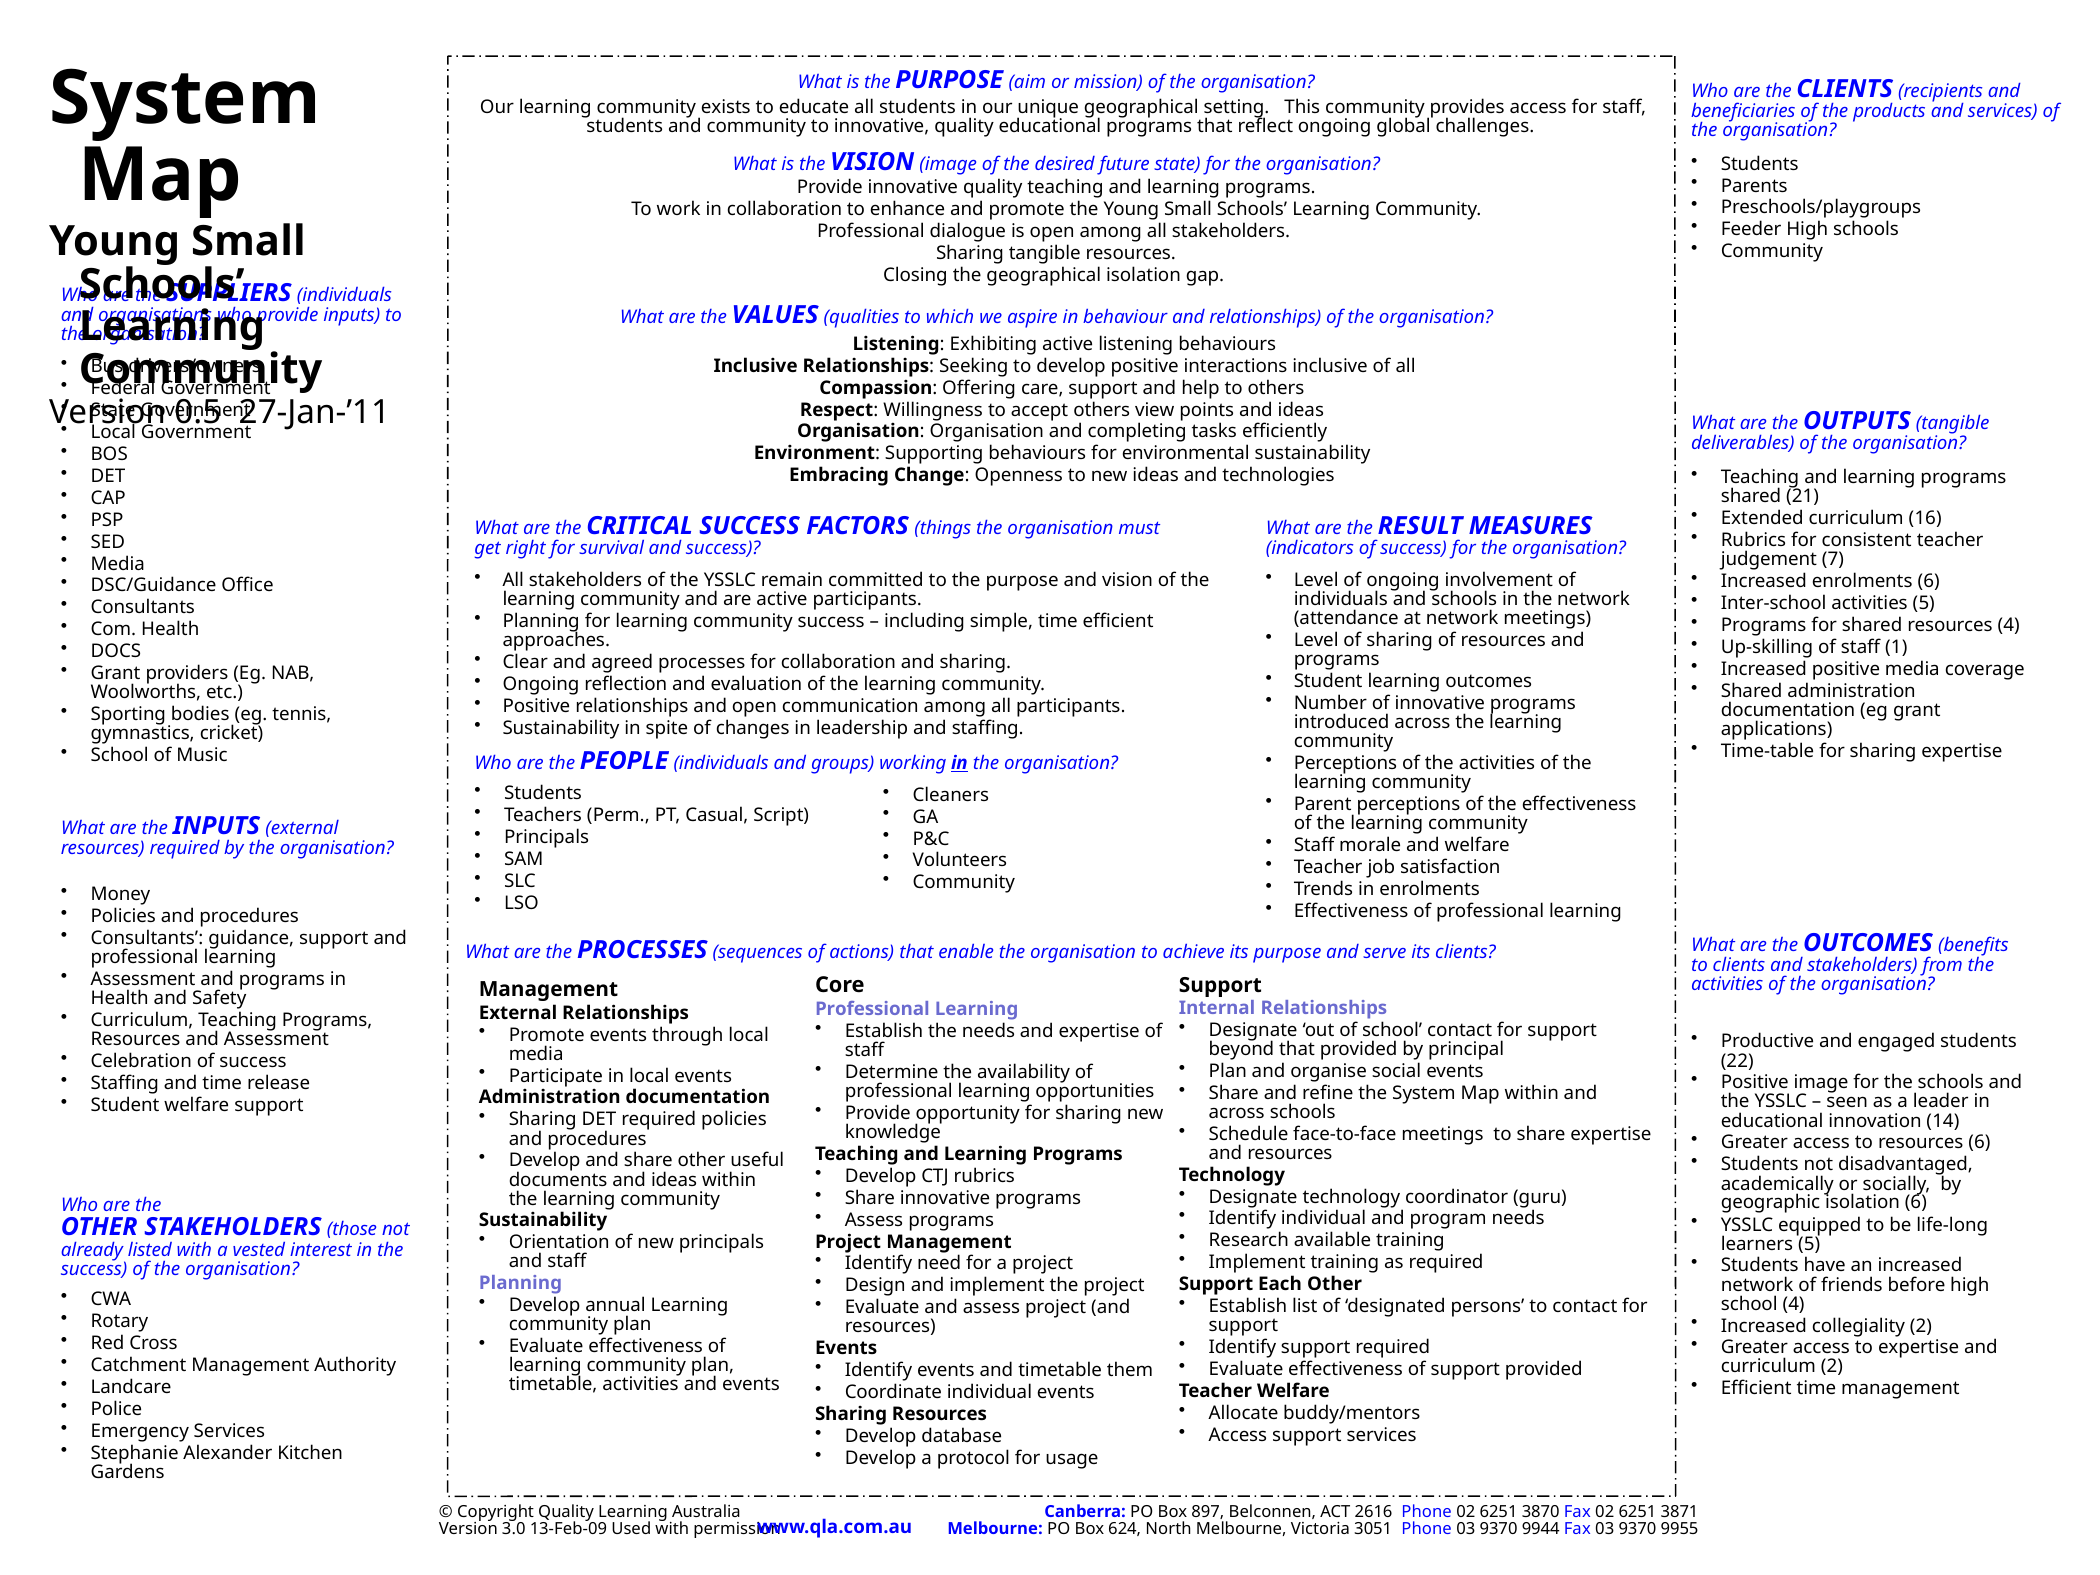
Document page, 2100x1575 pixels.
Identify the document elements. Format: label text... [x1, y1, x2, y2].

text_box Money Policies and procedures Consultants’: guidance, support and professional learning Assessment and programs in Health and Safety Curriculum, Teaching Programs, Resources and Assessment Celebration of success Staffing and time release Student welfare support [45, 878, 424, 1123]
text_box Bus drivers/owners Federal Government State Government Local Government BOS DET CAP PSP SED Media DSC/Guidance Office Consultants Com. Health DOCS Grant providers (Eg. NAB, Woolworths, etc.) Sporting bodies (eg. tennis, gymnastics, cricket) School of Music [45, 439, 424, 773]
text_box Canberra: PO Box 897, Belconnen, ACT 2616 Phone 02 6251 3870 Fax 02 6251 3871 Melbourne: PO Box 624, North Melbourne, Victoria 3051 Phone 03 9370 9944 Fax 03 9370 9955 [902, 1496, 1714, 1546]
text_box System Map Young Small Schools’ Learning Community Version 0.5 27-Jan-’11 [34, 55, 447, 439]
text_box [447, 56, 1676, 1496]
text_box What are the INPUTS (external resources) required by the organisation? [45, 806, 424, 866]
text_box Students Parents Preschools/playgroups Feeder High schools Community [1676, 148, 2031, 270]
text_box Productive and engaged students (22) Positive image for the schools and the YSSLC – seen as a leader in educational innovation (14) Greater access to resources (6) Students not disadvantaged, academically or socially, by geographic isolation (6) YSSLC equipped to be life-long learners (5) Students have an increased network of friends before high school (4) Increased collegiality (2) Greater access to expertise and curriculum (2) Efficient time management [1676, 1025, 2054, 1407]
text_box Who are the CLIENTS (recipients and beneficiaries of the products and services) of the organisation? [1675, 69, 2077, 148]
text_box Support Internal Relationships Designate ‘out of school’ contact for support beyond that provided by principal Plan and organise social events Share and refine the System Map within and across schools Schedule face-to-face meetings to share expertise and resources Technology Designate technology coordinator (guru) Identify individual and program needs Research available training Implement training as required Support Each Other Establish list of ‘designated persons’ to contact for support Identify support required Evaluate effectiveness of support provided Teacher Welfare Allocate buddy/mentors Access support services [1187, 967, 1671, 1453]
text_box What are the VALUES (qualities to which we aspire in behaviour and relationships) of the organisation? [453, 295, 1659, 336]
text_box What is the PURPOSE (aim or mission) of the organisation? [660, 60, 1452, 102]
text_box Who are the PEOPLE (individuals and groups) working in the organisation? [459, 741, 1298, 782]
text_box What is the VISION (image of the desired future state) for the organisation? [447, 142, 1665, 184]
text_box Who are the OTHER STAKEHOLDERS (those not already listed with a vested interest in the success) of the organisation? [45, 1188, 436, 1287]
text_box Core Professional Learning Establish the needs and expertise of staff Determine the availability of professional learning opportunities Provide opportunity for sharing new knowledge Teaching and Learning Programs Develop CTJ rubrics Share innovative programs Assess programs Project Management Identify need for a project Design and implement the project Evaluate and assess project (and resources) Events Identify events and timetable them Coordinate individual events Sharing Resources Develop database Develop a protocol for usage [800, 967, 1187, 1476]
text_box What are the PROCESSES (sequences of actions) that enable the organisation to achieve its purpose and serve its clients? [450, 930, 1676, 971]
text_box Cleaners GA P&C Volunteers Community [867, 778, 1172, 901]
text_box www.qla.com.au [742, 1511, 987, 1546]
text_box Management External Relationships Promote events through local media Participate in local events Administration documentation Sharing DET required policies and procedures Develop and share other useful documents and ideas within the learning community Sustainability Orientation of new principals and staff Planning Develop annual Learning community plan Evaluate effectiveness of learning community plan, timetable, activities and events [464, 972, 804, 1425]
text_box What are the OUTCOMES (benefits to clients and stakeholders) from the activities of the organisation? [1676, 923, 2031, 1002]
text_box What are the OUTPUTS (tangible deliverables) of the organisation? [1676, 401, 2031, 461]
text_box © Copyright Quality Learning Australia Version 3.0 13-Feb-09 Used with permission [423, 1496, 902, 1546]
text_box CWA Rotary Red Cross Catchment Management Authority Landcare Police Emergency Services Stephanie Alexander Kitchen Gardens [45, 1287, 424, 1490]
text_box What are the CRITICAL SUCCESS FACTORS (things the organisation must get right for survival and success)? [459, 506, 1204, 567]
text_box Teaching and learning programs shared (21) Extended curriculum (16) Rubrics for consistent teacher judgement (7) Increased enrolments (6) Inter-school activities (5) Programs for shared resources (4) Up-skilling of staff (1) Increased positive media coverage Shared administration documentation (eg grant applications) Time-table for sharing expertise [1676, 461, 2054, 769]
text_box What are the RESULT MEASURES (indicators of success) for the organisation? [1250, 506, 1664, 567]
